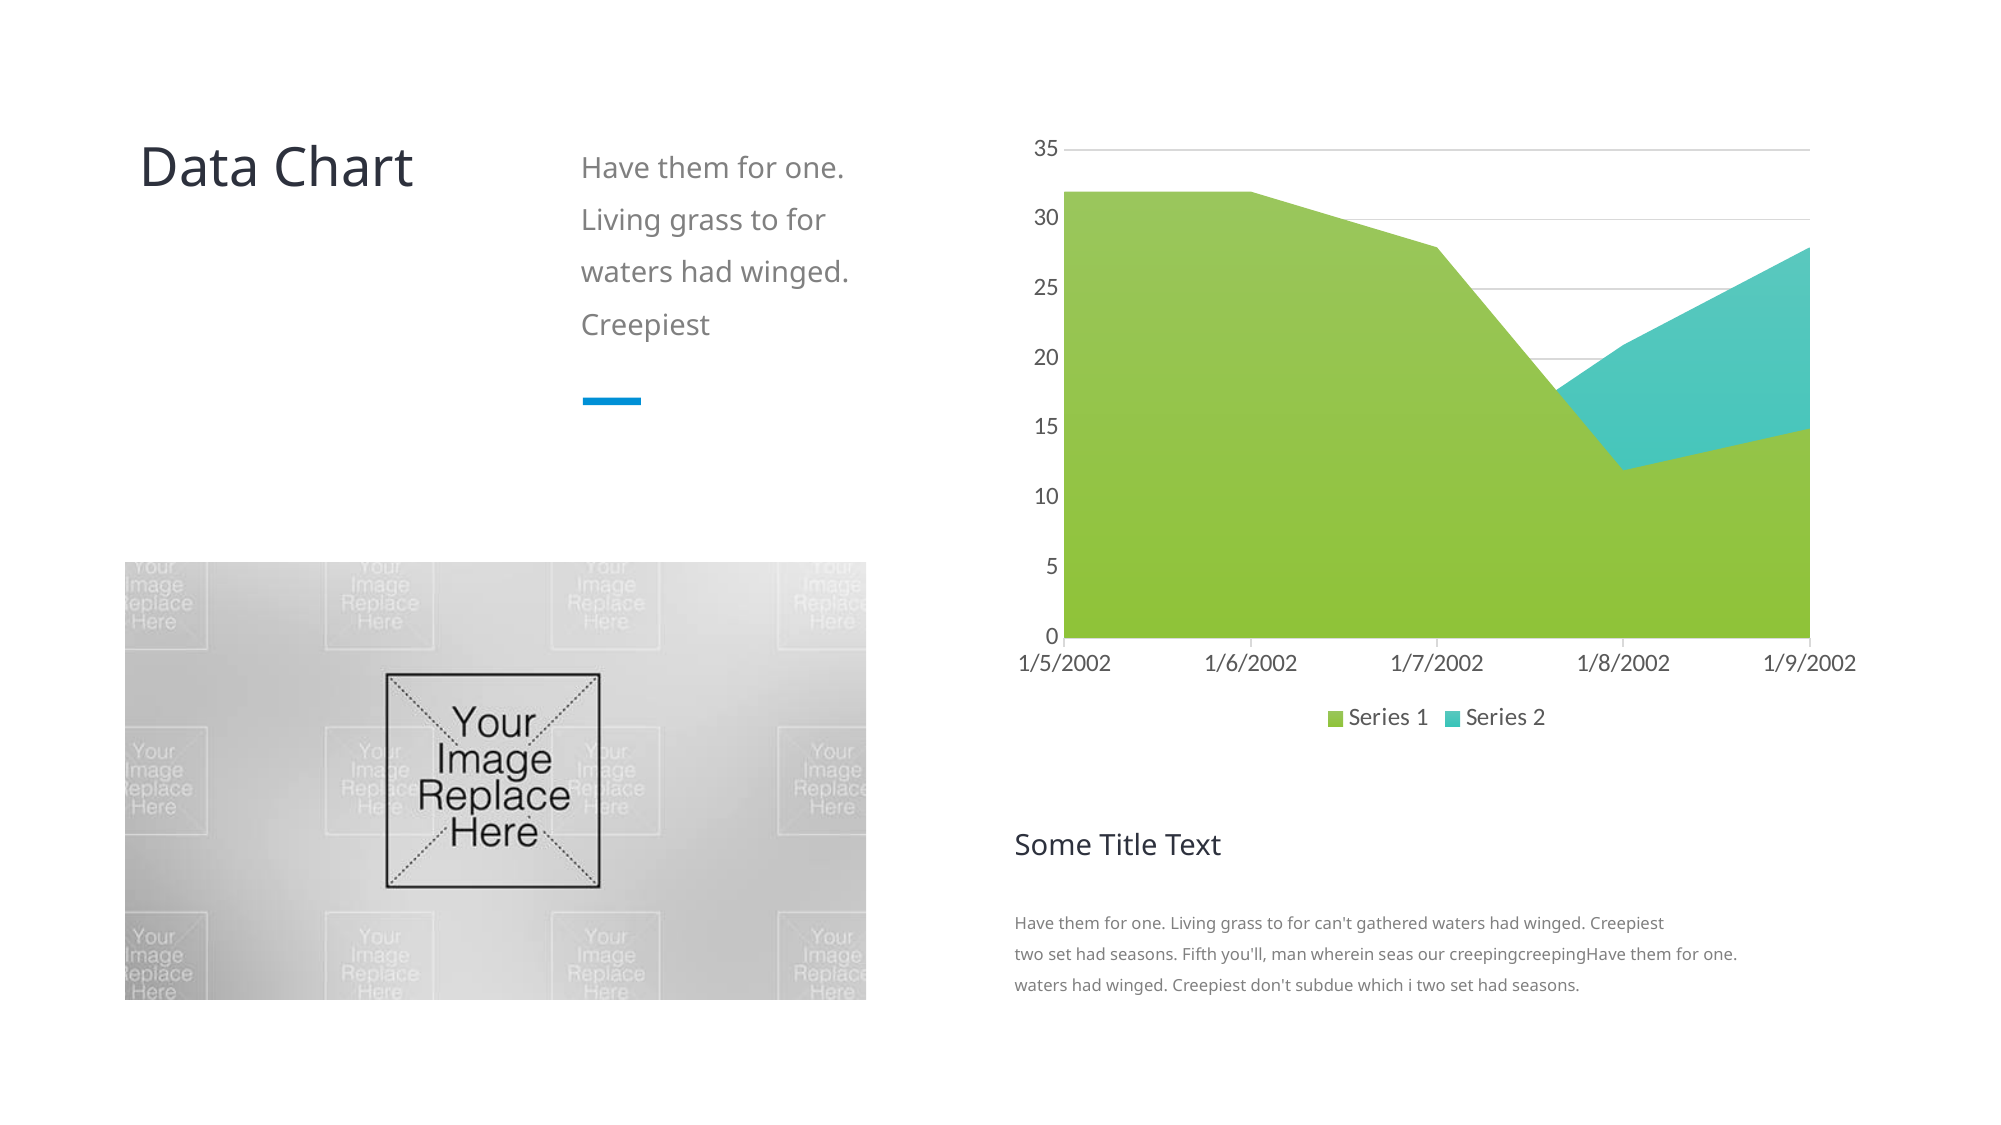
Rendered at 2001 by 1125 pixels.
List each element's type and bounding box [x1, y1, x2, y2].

chart [999, 124, 1875, 738]
picture [124, 562, 867, 1000]
text_box [124, 124, 867, 406]
text_box [999, 818, 1803, 1000]
